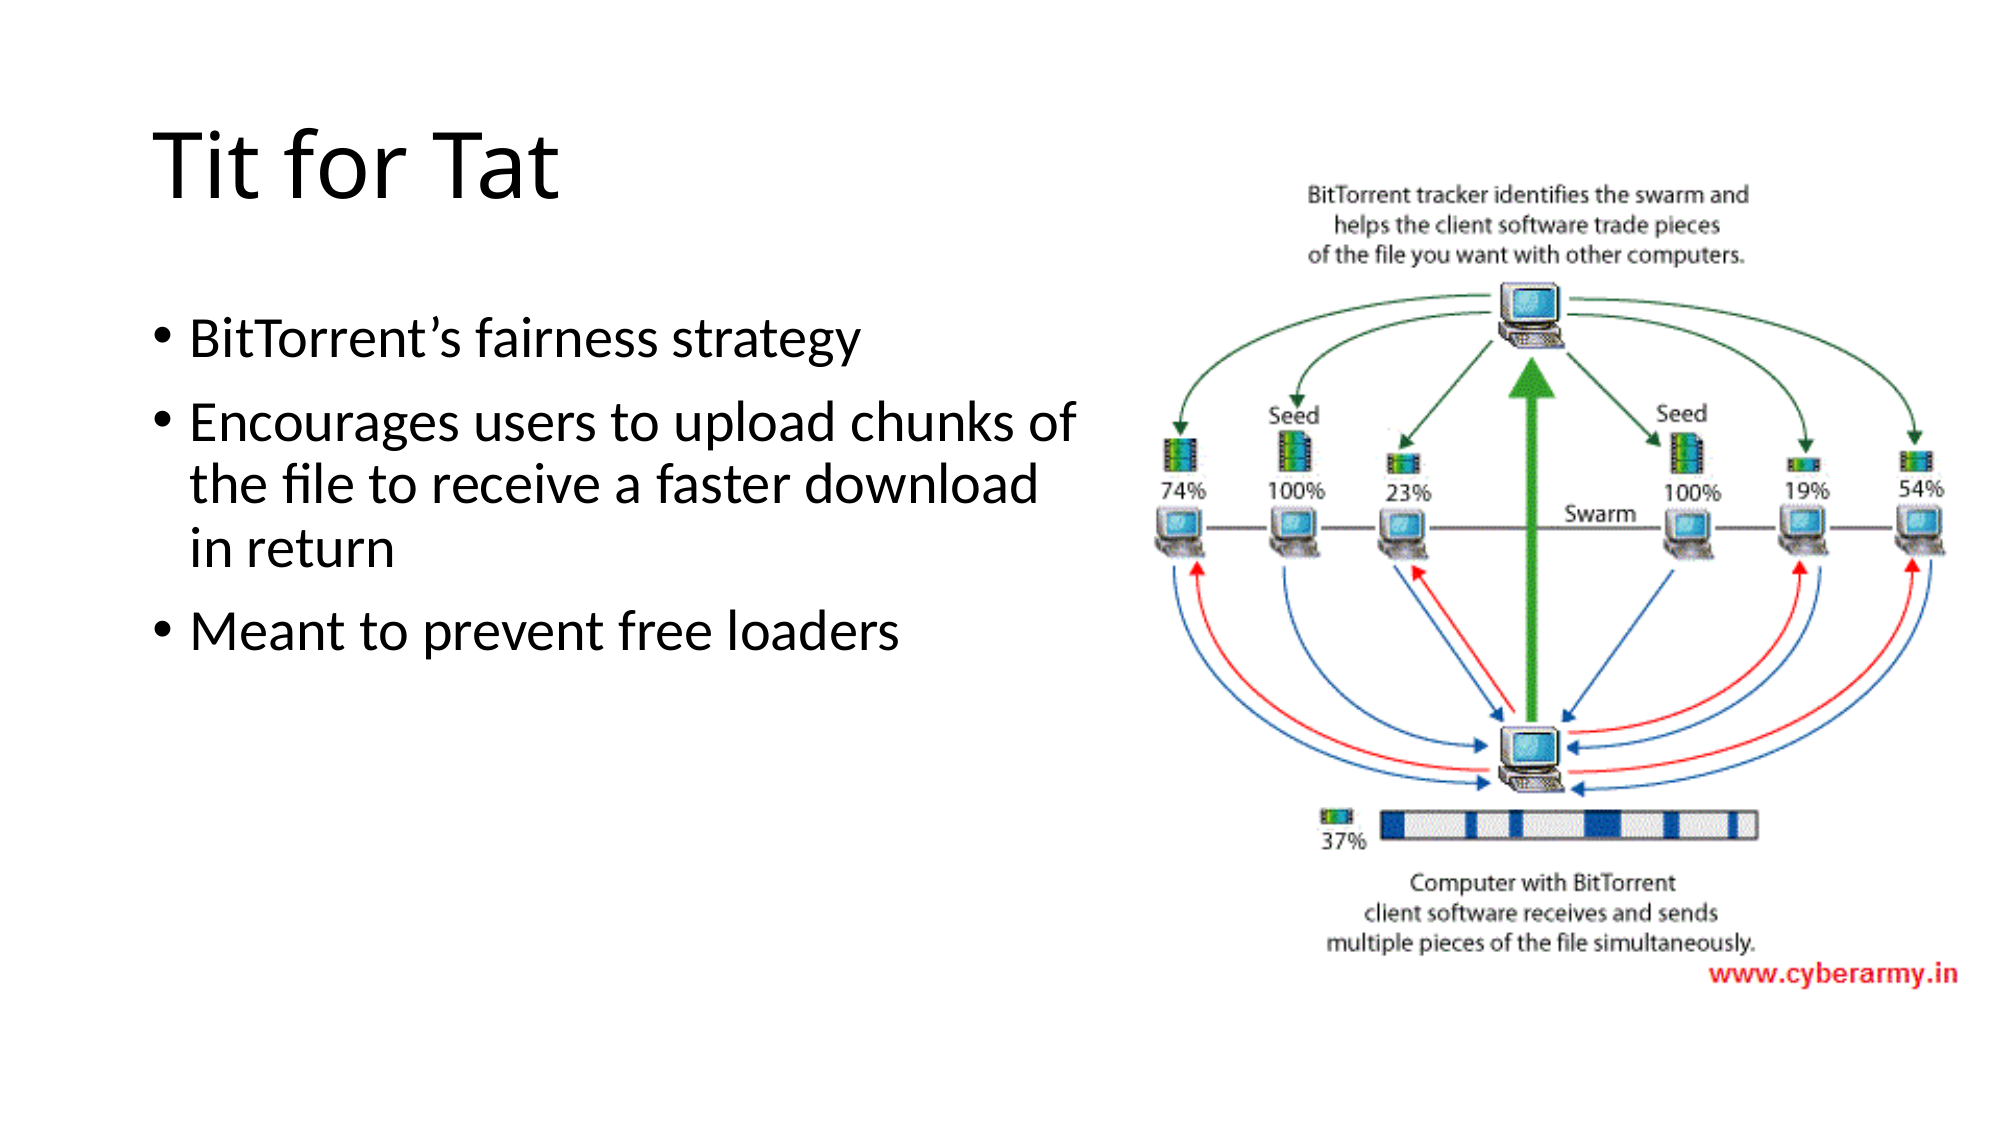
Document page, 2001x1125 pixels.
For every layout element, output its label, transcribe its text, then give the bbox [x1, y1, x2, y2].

picture [1134, 168, 1968, 1002]
title Tit for Tat [137, 59, 1863, 278]
list BitTorrent’s fairness strategy Encourages users to upload chunks of the file to receive a faster download in return Meant to prevent free loaders [137, 299, 1103, 1014]
